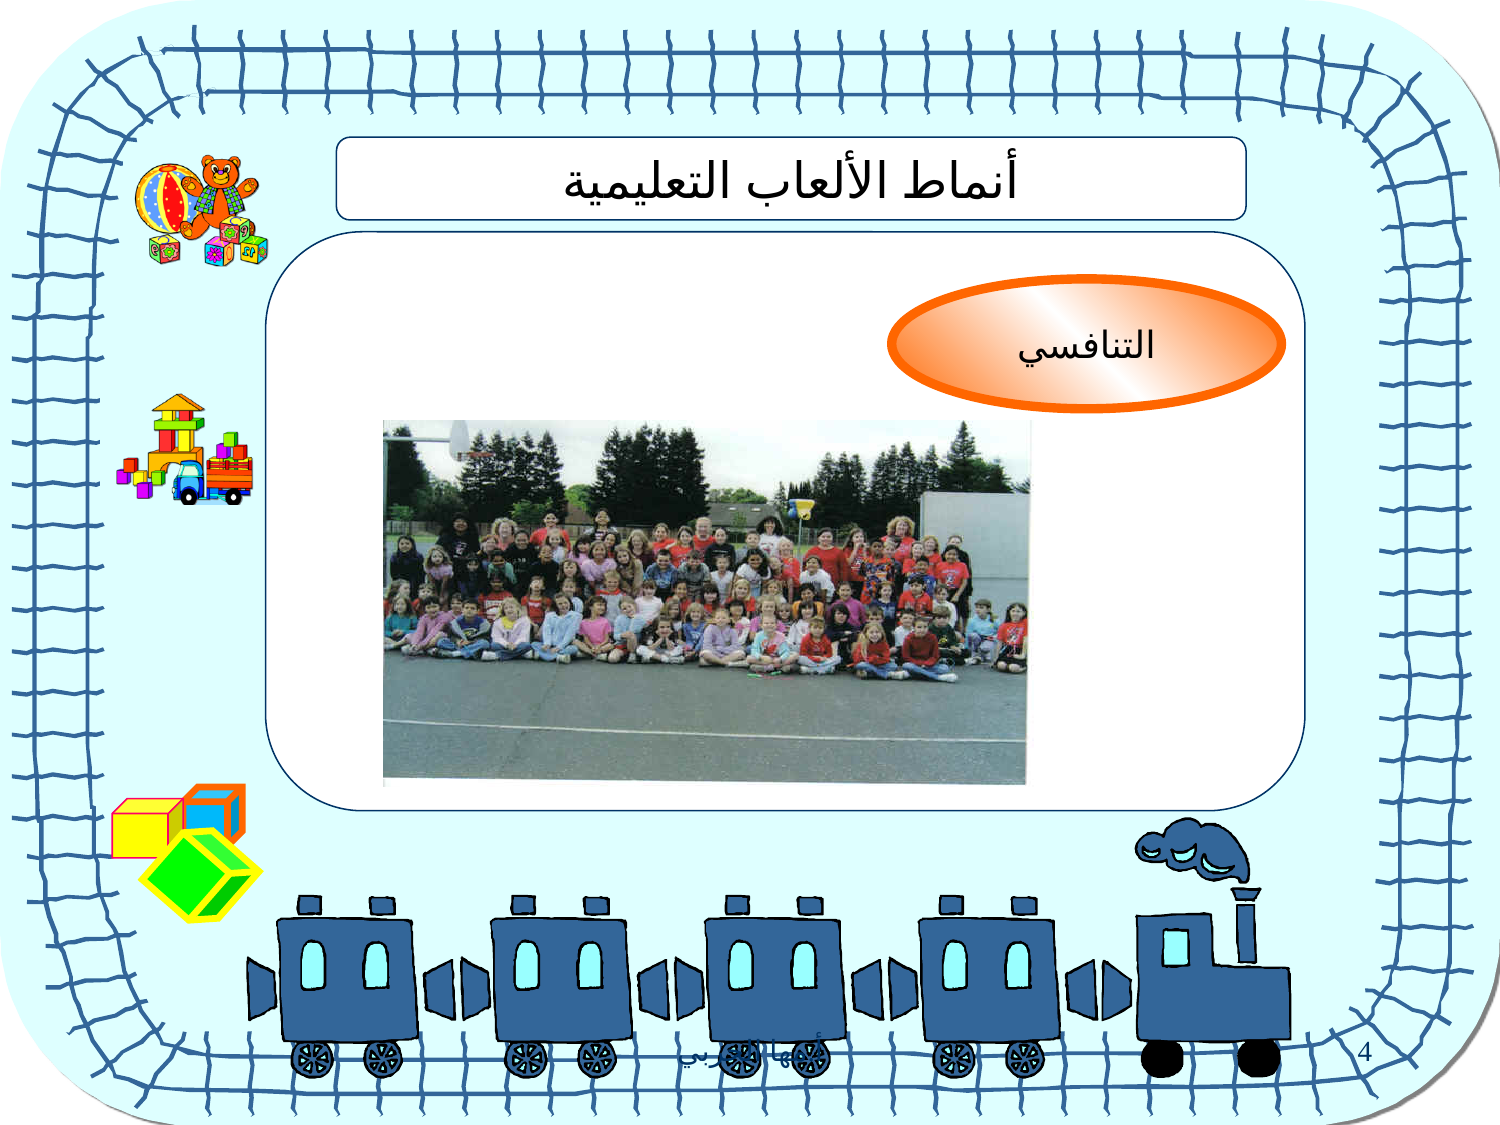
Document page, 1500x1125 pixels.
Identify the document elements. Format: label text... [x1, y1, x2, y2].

text_box التنافسي [891, 278, 1282, 409]
text_box أنماط الألعاب التعليمية [336, 137, 1247, 220]
text_box [112, 798, 184, 858]
picture [383, 420, 1034, 788]
picture [123, 148, 278, 279]
text_box [265, 231, 1305, 811]
text_box [184, 786, 243, 845]
slide_number 4 [1074, 1024, 1388, 1101]
text_box [142, 830, 260, 921]
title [99, 382, 255, 505]
footer أ.مها الحربي [512, 1024, 988, 1101]
